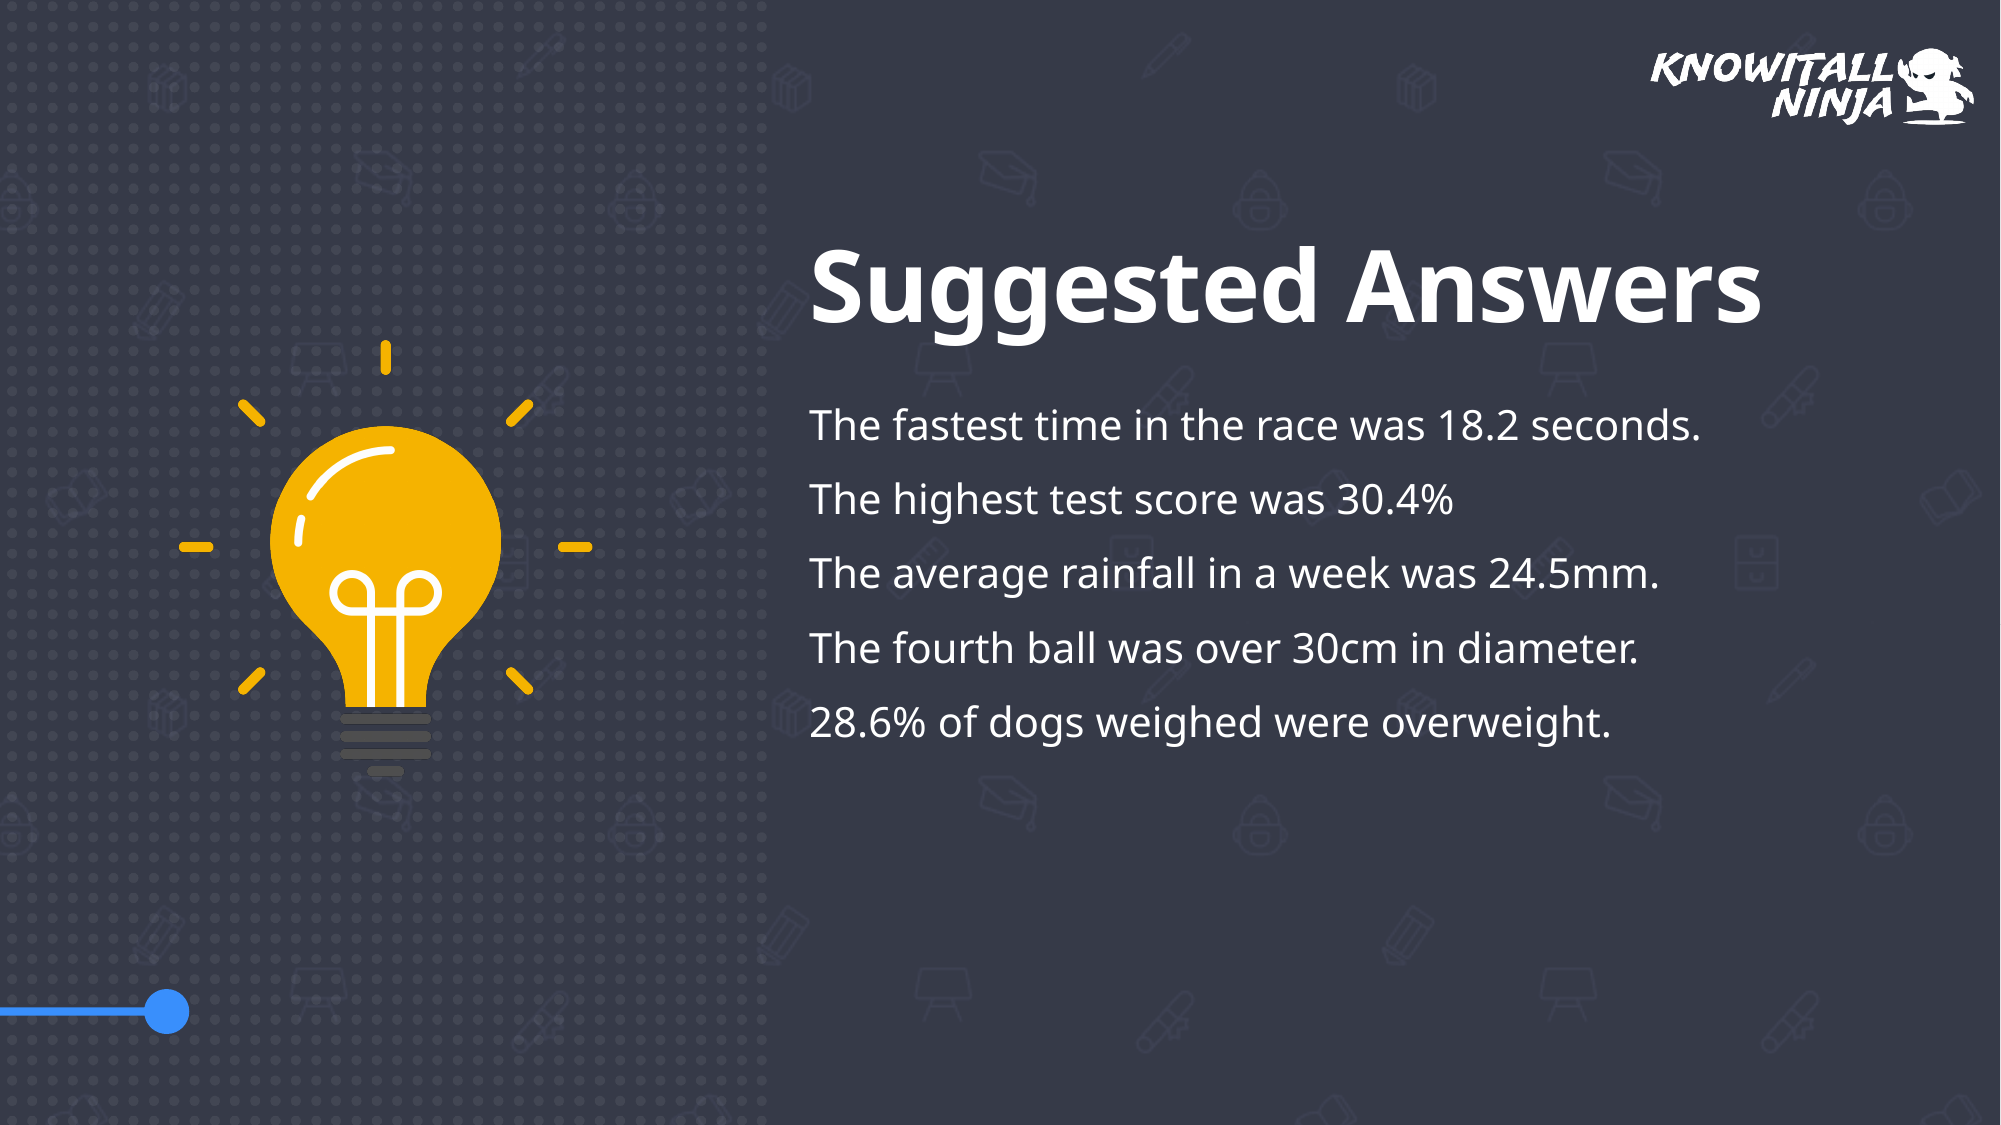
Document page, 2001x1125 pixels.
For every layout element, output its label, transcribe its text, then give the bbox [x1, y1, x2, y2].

title Suggested Answers [794, 125, 1928, 351]
picture [0, 0, 2001, 1125]
list The fastest time in the race was 18.2 seconds. The highest test score was 30.4% The average rainfall in a week was 24.5mm. The fourth ball was over 30cm in diameter. 28.6% of dogs weighed were overweight. [794, 397, 1928, 1090]
